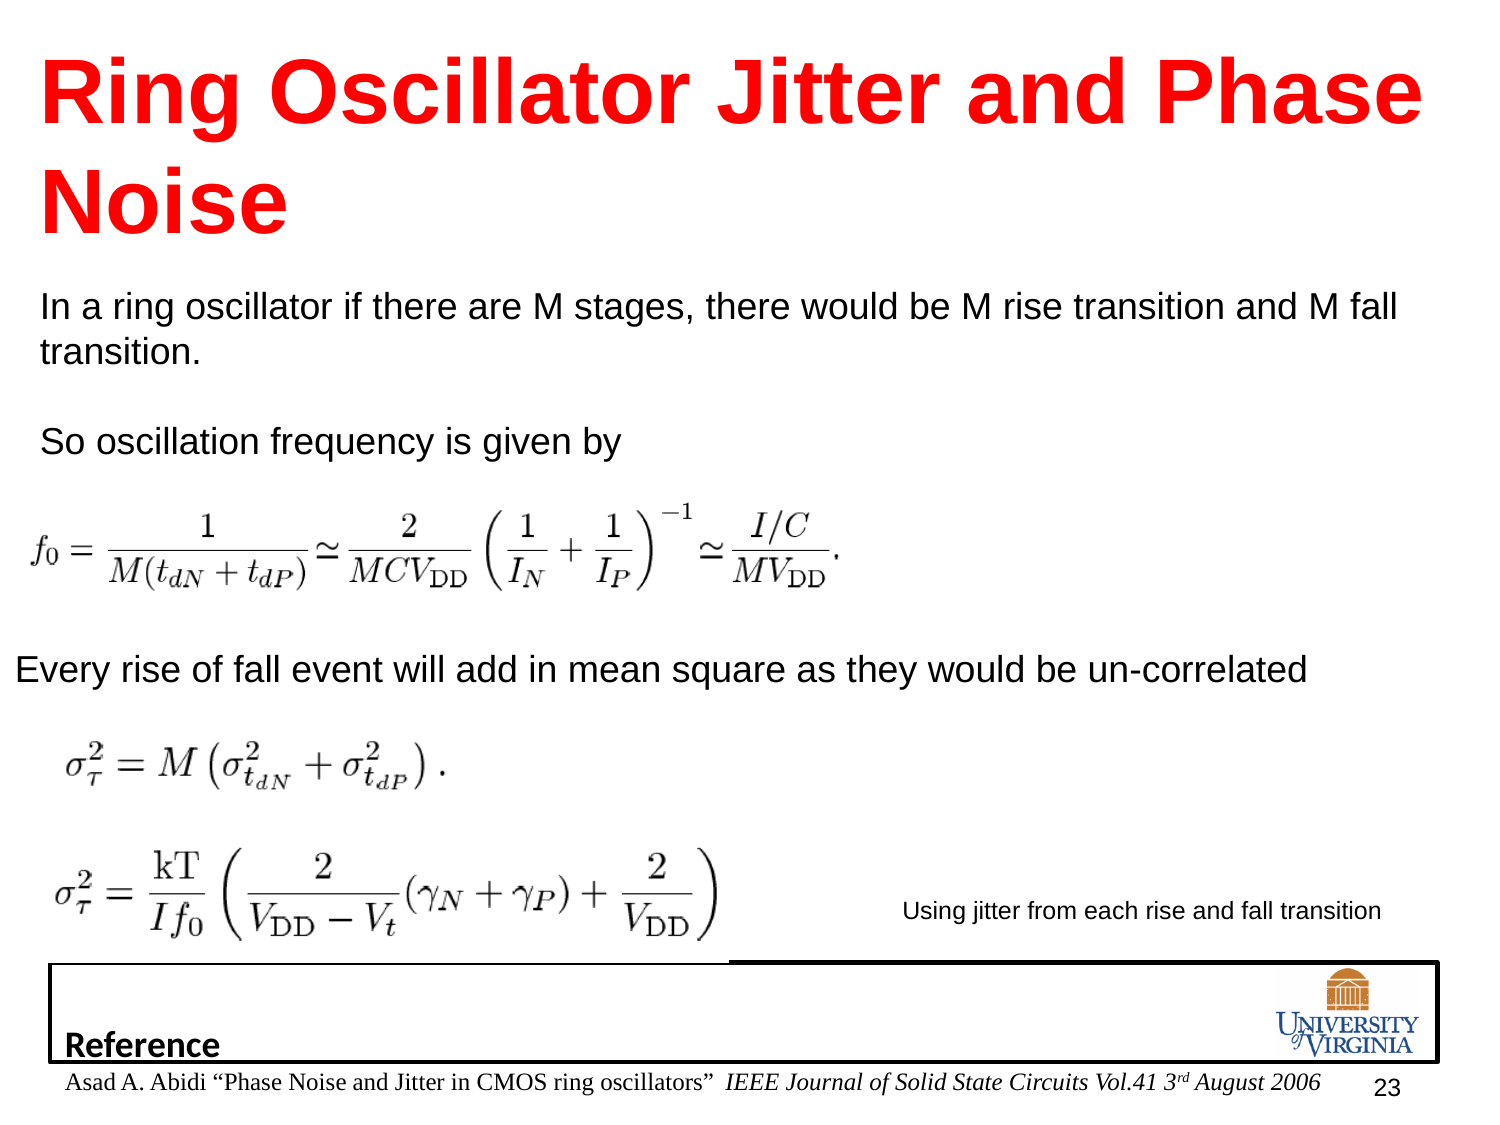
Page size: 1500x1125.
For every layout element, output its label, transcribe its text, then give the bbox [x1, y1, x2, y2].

picture [24, 837, 729, 963]
text_box Reference Asad A. Abidi “Phase Noise and Jitter in CMOS ring oscillators” IEEE Journal of Solid State Circuits Vol.41 3rd August 2006 [50, 1013, 1450, 1103]
picture [37, 724, 454, 814]
text_box Using jitter from each rise and fall transition [887, 887, 1463, 933]
text_box In a ring oscillator if there are M stages, there would be M rise transition and M fall transition. So oscillation frequency is given by [24, 274, 1475, 470]
picture [1276, 968, 1419, 1013]
picture [0, 474, 858, 597]
text_box Every rise of fall event will add in mean square as they would be un-correlated [0, 637, 1450, 698]
text_box Ring Oscillator Jitter and Phase Noise [24, 24, 1500, 260]
